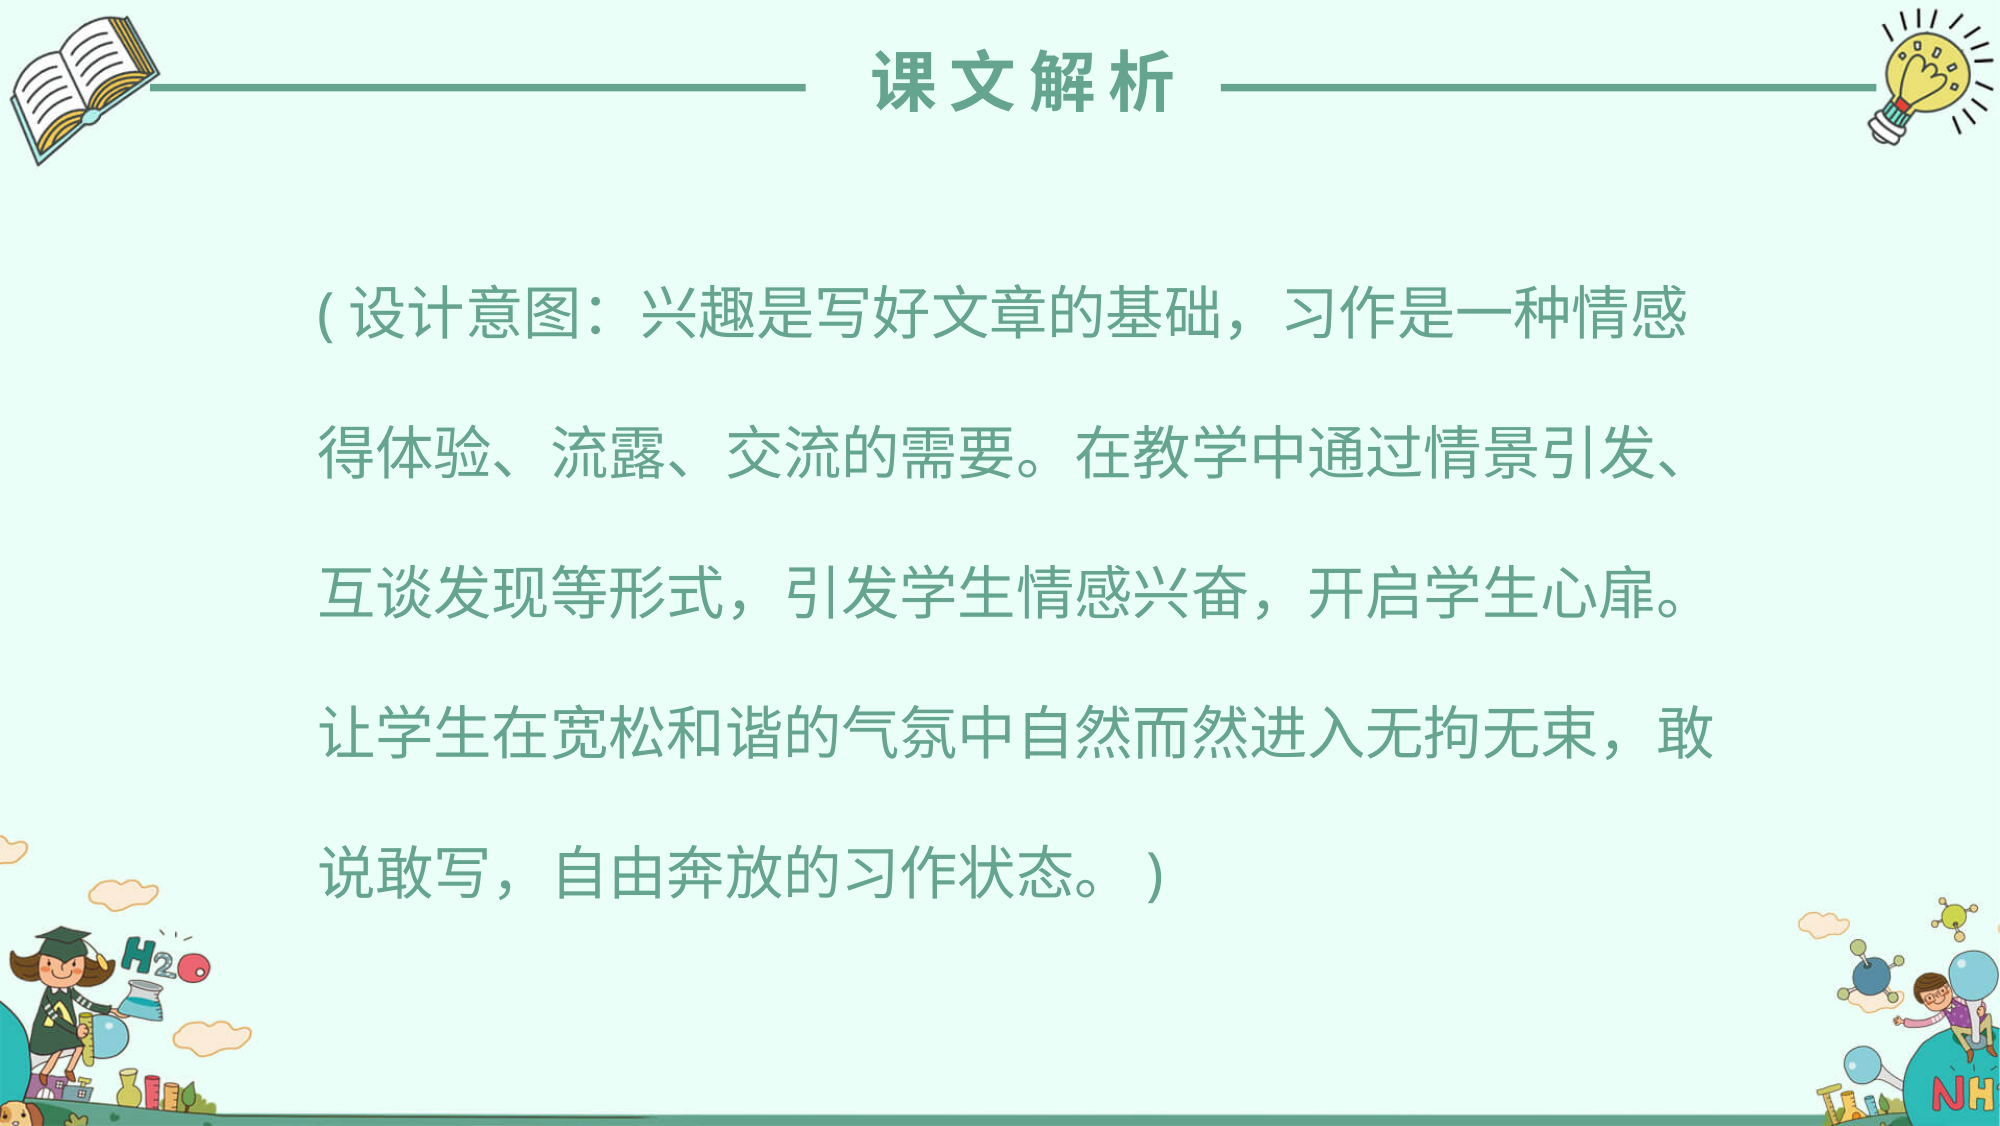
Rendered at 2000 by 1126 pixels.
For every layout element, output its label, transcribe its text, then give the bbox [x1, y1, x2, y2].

text_box (设计意图：兴趣是写好文章的基础，习作是一种情感 得体验、流露、交流的需要。在教学中通过情景引发、 互谈发现等形式，引发学生情感兴奋，开启学生心扉。 让学生在宽松和谐的气氛中自然而然进入无拘无束，敢 说敢写，自由奔放的习作状态。) [302, 268, 1743, 984]
picture [0, 0, 2000, 1126]
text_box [149, 38, 1877, 121]
